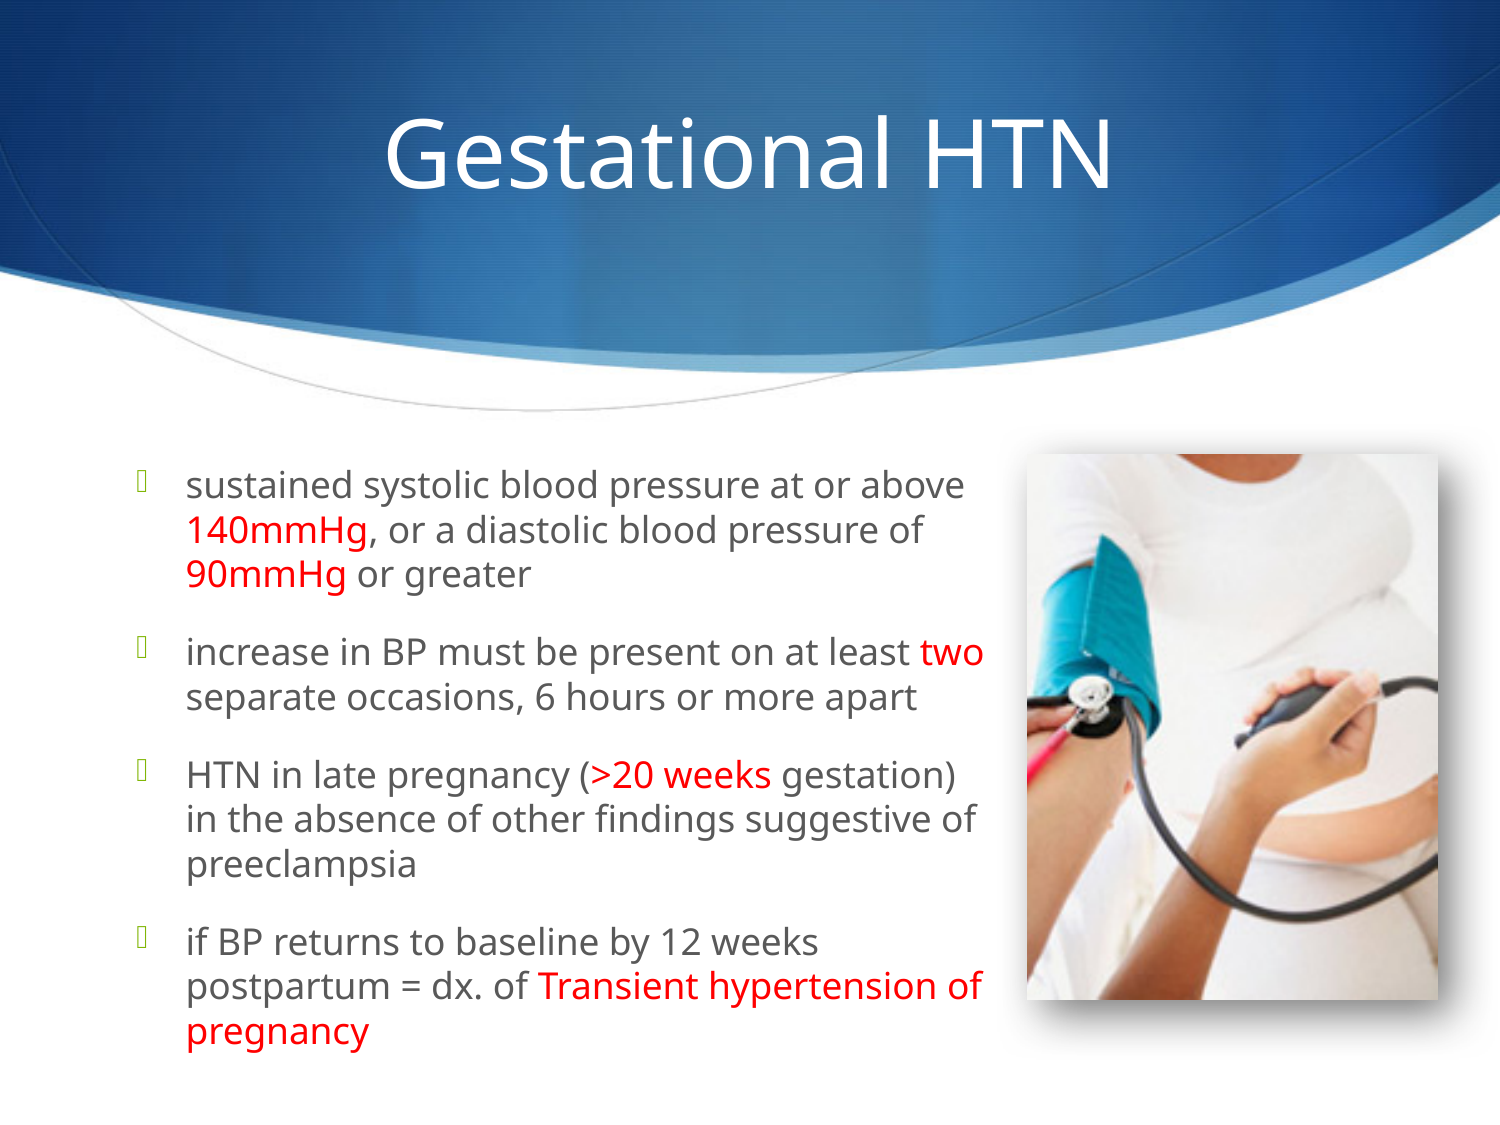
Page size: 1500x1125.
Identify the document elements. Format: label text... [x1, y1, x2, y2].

title Gestational HTN [75, 56, 1425, 245]
picture [0, 0, 1500, 1125]
list sustained systolic blood pressure at or above 140mmHg, or a diastolic blood pressure of 90mmHg or greater increase in BP must be present on at least two separate occasions, 6 hours or more apart HTN in late pregnancy (>20 weeks gestation) in the absence of other findings suggestive of preeclampsia if BP returns to baseline by 12 weeks postpartum = dx. of Transient hypertension of pregnancy [121, 454, 1005, 1079]
